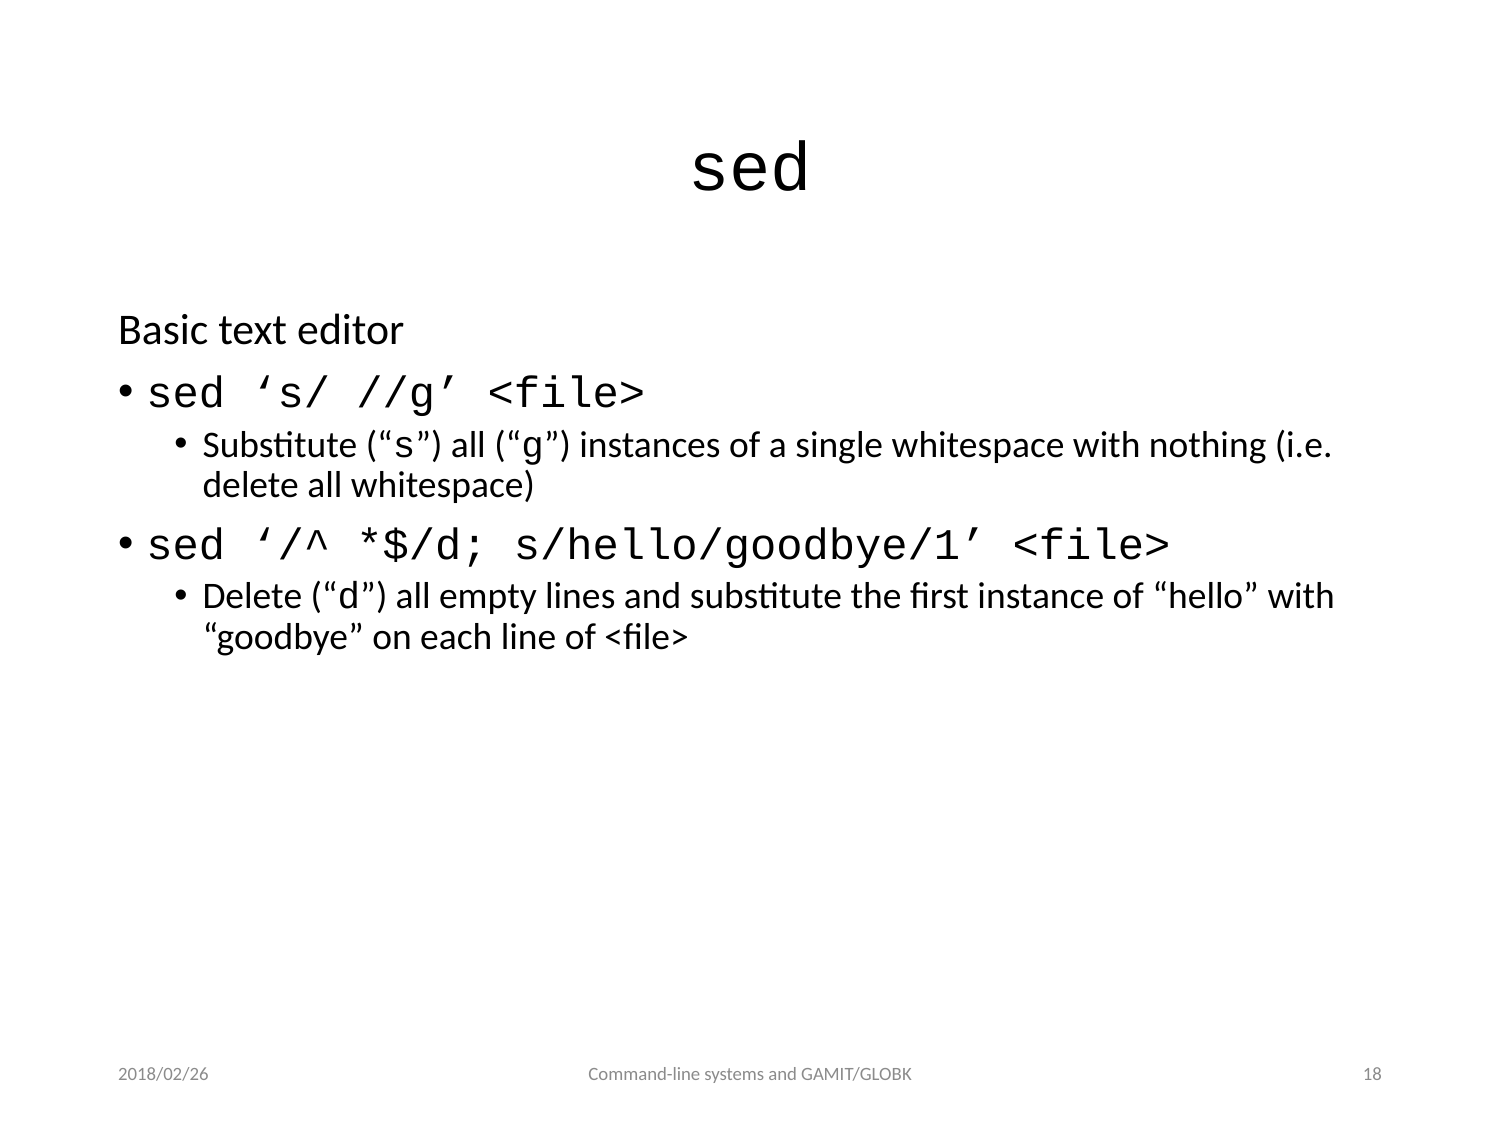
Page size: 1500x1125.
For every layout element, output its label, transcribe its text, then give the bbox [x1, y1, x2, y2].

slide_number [103, 1042, 441, 1103]
list Basic text editor sed ‘s/ //g’ <file> Substitute (“s”) all (“g”) instances of a single whitespace with nothing (i.e. delete all whitespace) sed ‘/^ *$/d; s/hello/goodbye/1’ <file> Delete (“d”) all empty lines and substitute the first instance of “hello” with “goodbye” on each line of <file> [103, 299, 1397, 1014]
title sed [103, 59, 1397, 278]
footer Command-line systems and GAMIT/GLOBK [496, 1042, 1004, 1103]
slide_number 17 [1059, 1042, 1397, 1103]
